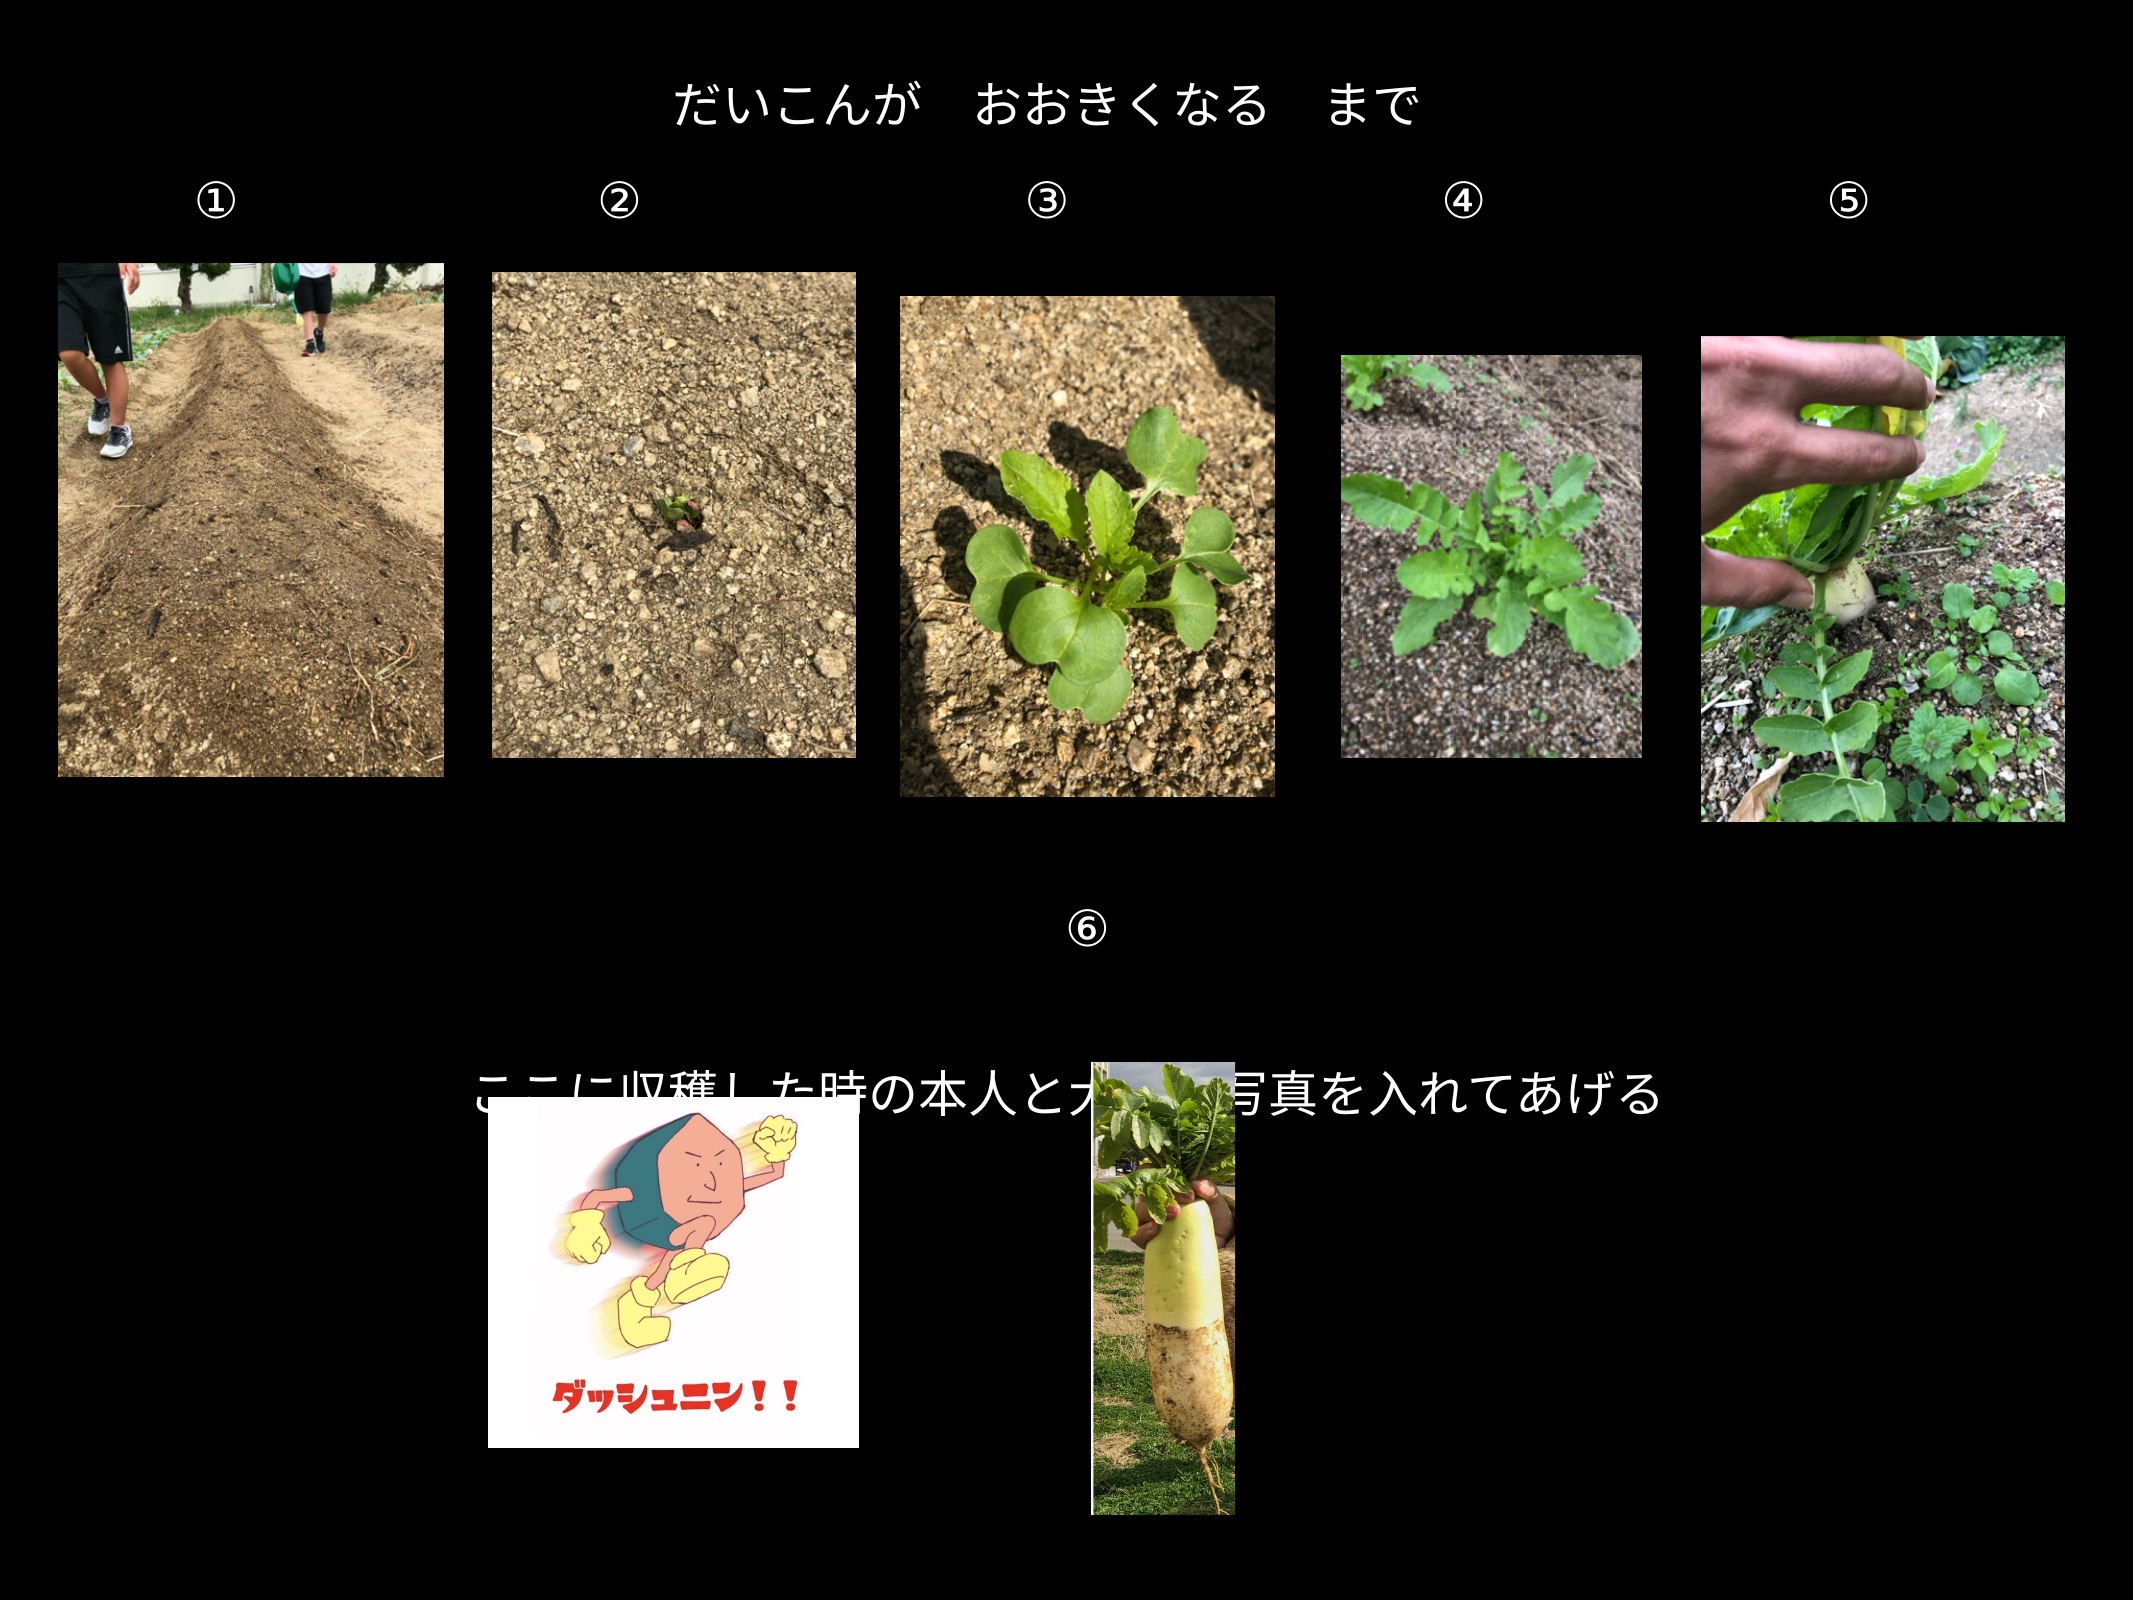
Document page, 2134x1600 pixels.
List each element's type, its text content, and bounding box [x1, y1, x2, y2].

picture [491, 271, 857, 758]
picture [488, 1097, 860, 1448]
text_box ④ [1429, 160, 1499, 238]
text_box ここに収穫した時の本人と大根の写真を入れてあげる [459, 1054, 1674, 1492]
text_box ① [185, 160, 248, 238]
picture [1341, 354, 1643, 758]
picture [57, 261, 444, 778]
picture [1701, 335, 2065, 822]
text_box ⑤ [1814, 160, 1883, 238]
text_box だいこんが おおきくなる まで [663, 64, 1431, 142]
text_box ⑥ [1018, 887, 1157, 965]
text_box ③ [980, 160, 1114, 238]
text_box ② [482, 160, 757, 238]
picture [1090, 1062, 1236, 1515]
picture [899, 296, 1275, 798]
